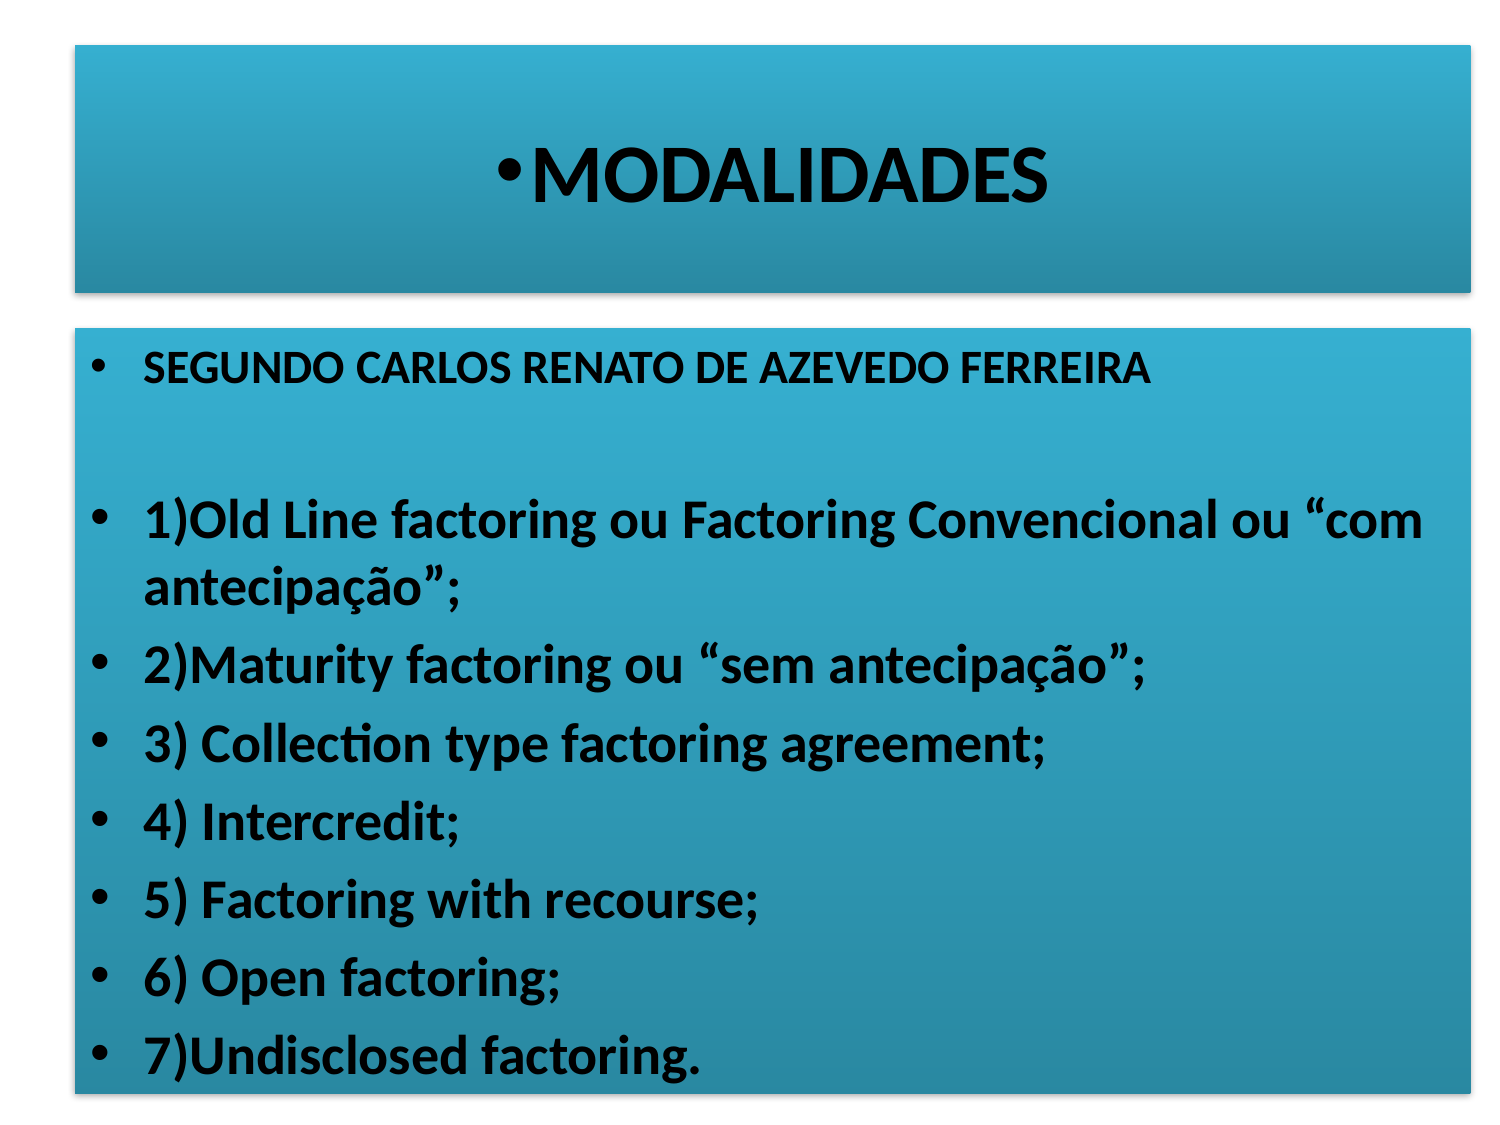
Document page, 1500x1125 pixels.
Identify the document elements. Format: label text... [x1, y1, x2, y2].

list SEGUNDO CARLOS RENATO DE AZEVEDO FERREIRA 1)Old Line factoring ou Factoring Convencional ou “com antecipação”; 2)Maturity factoring ou “sem antecipação”; 3) Collection type factoring agreement; 4) Intercredit; 5) Factoring with recourse; 6) Open factoring; 7)Undisclosed factoring. [75, 328, 1471, 1094]
title MODALIDADES [75, 45, 1471, 293]
